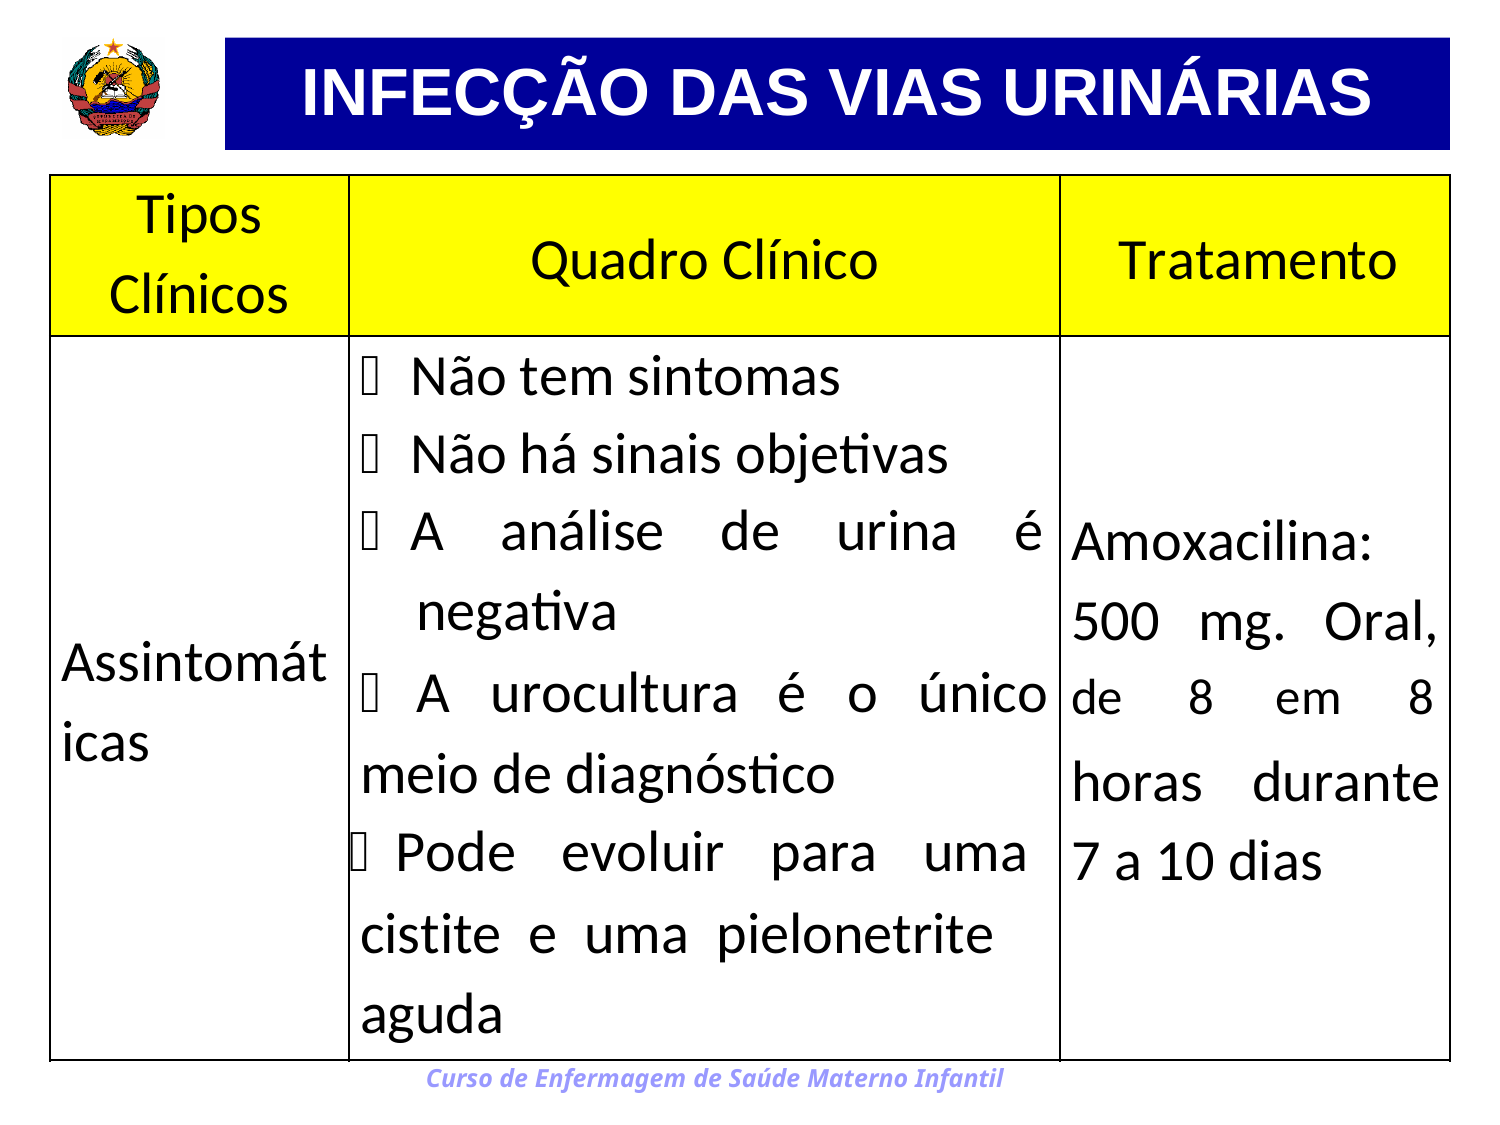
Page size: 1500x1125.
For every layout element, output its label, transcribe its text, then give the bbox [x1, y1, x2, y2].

text_box Assintomát icas [49, 335, 348, 1061]
text_box Curso de Enfermagem de Saúde Materno Infantil [423, 1064, 1118, 1094]
text_box INFECÇÃO DAS VIAS URINÁRIAS [225, 37, 1450, 150]
text_box  Não tem sintomas  Não há sinais objetivas  A análise de urina é negativa  A urocultura é o único meio de diagnóstico  Pode evoluir para uma cistite e uma pielonetrite aguda [348, 335, 1059, 1061]
text_box Tratamento [1059, 174, 1450, 335]
text_box Amoxacilina: 500 mg. Oral, horas durante 7 a 10 dias [1059, 335, 1450, 1061]
text_box Quadro Clínico [348, 174, 1059, 335]
text_box Tipos Clínicos [49, 174, 348, 335]
text_box [62, 37, 165, 139]
